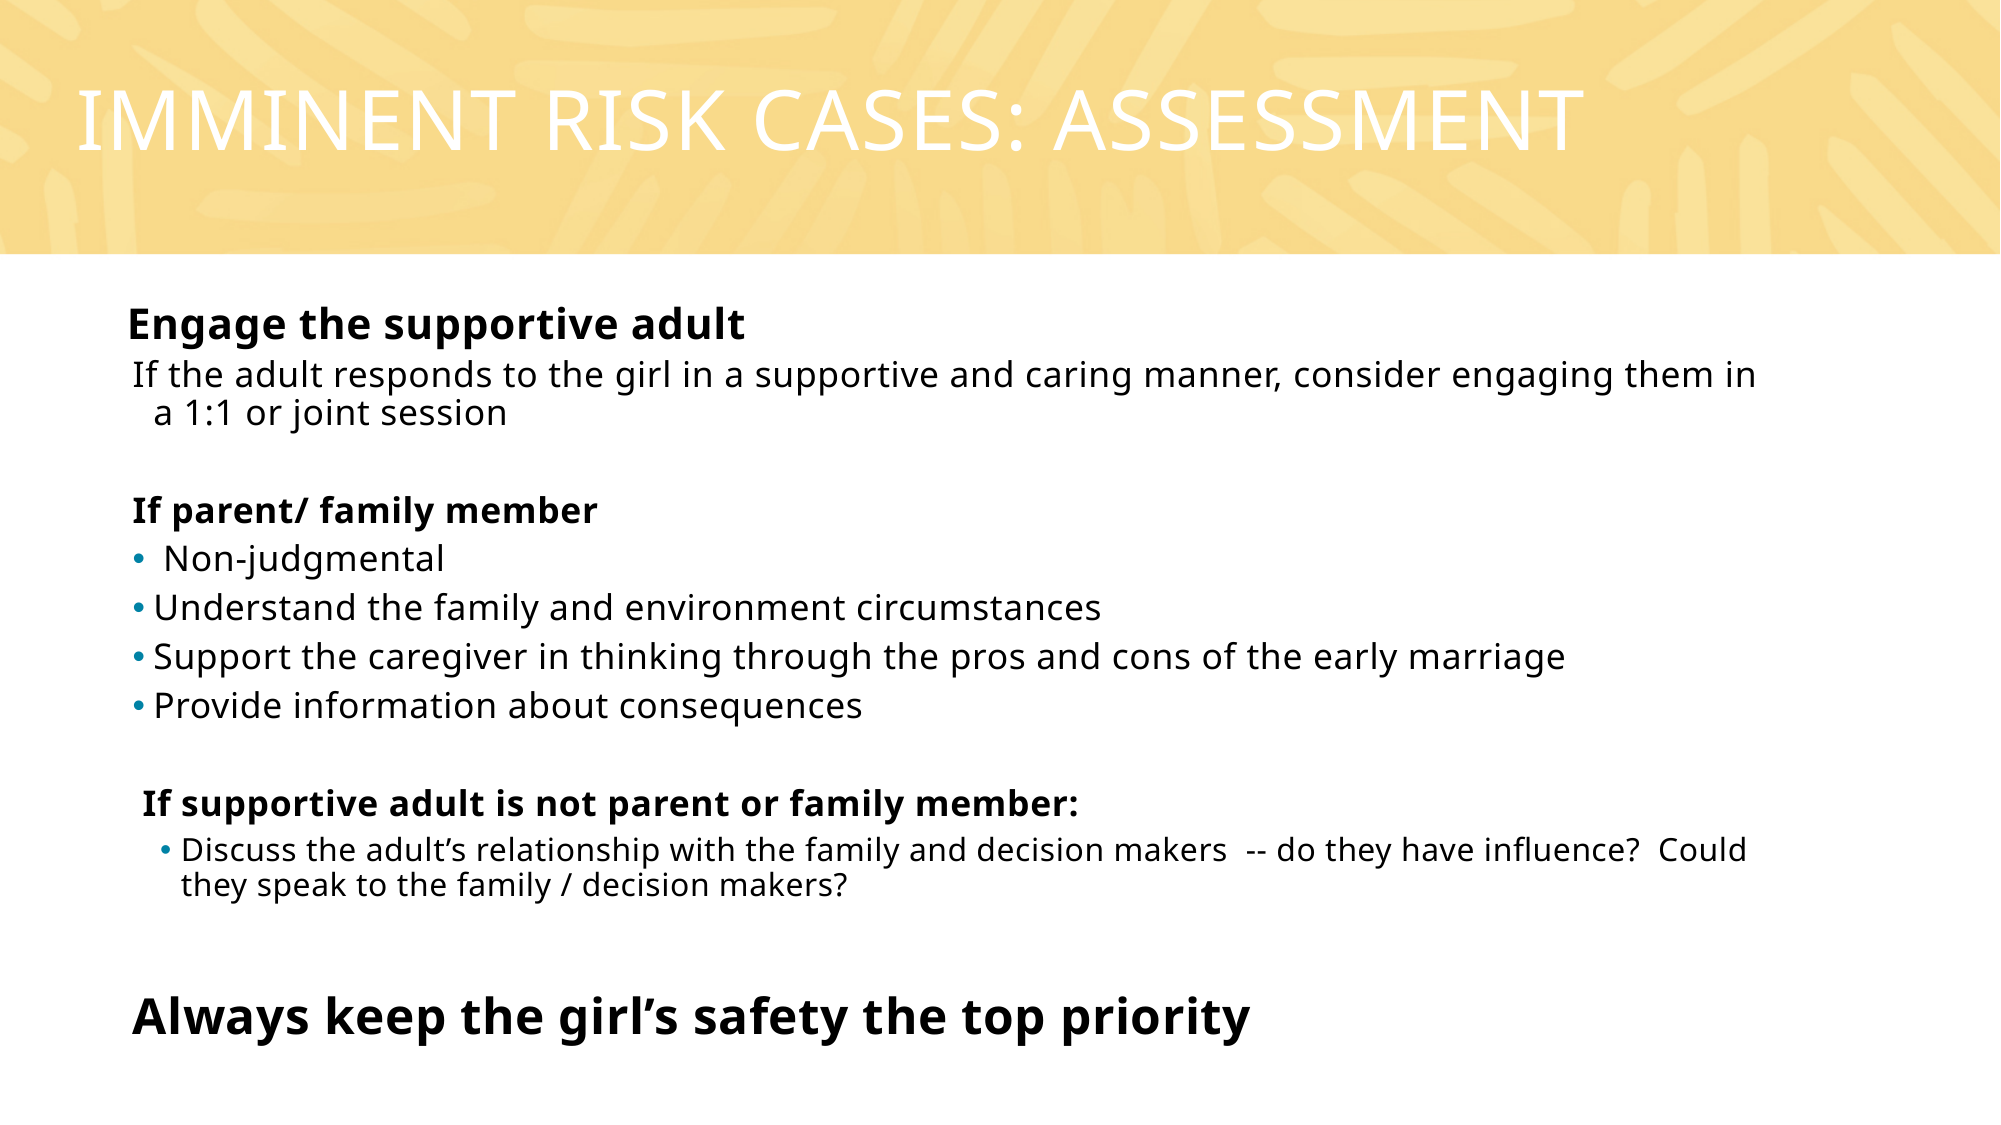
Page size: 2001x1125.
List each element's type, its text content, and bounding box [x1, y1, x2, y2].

picture [0, 0, 2000, 1125]
list Engage the supportive adult If the adult responds to the girl in a supportive and caring manner, consider engaging them in a 1:1 or joint session If parent/ family member Non-judgmental Understand the family and environment circumstances Support the caregiver in thinking through the pros and cons of the early marriage Provide information about consequences If supportive adult is not parent or family member: Discuss the adult’s relationship with the family and decision makers -- do they have influence? Could they speak to the family / decision makers? Always keep the girl’s safety the top priority [105, 276, 1783, 1061]
title Imminent risk CASes: Assessment [61, 33, 1938, 220]
